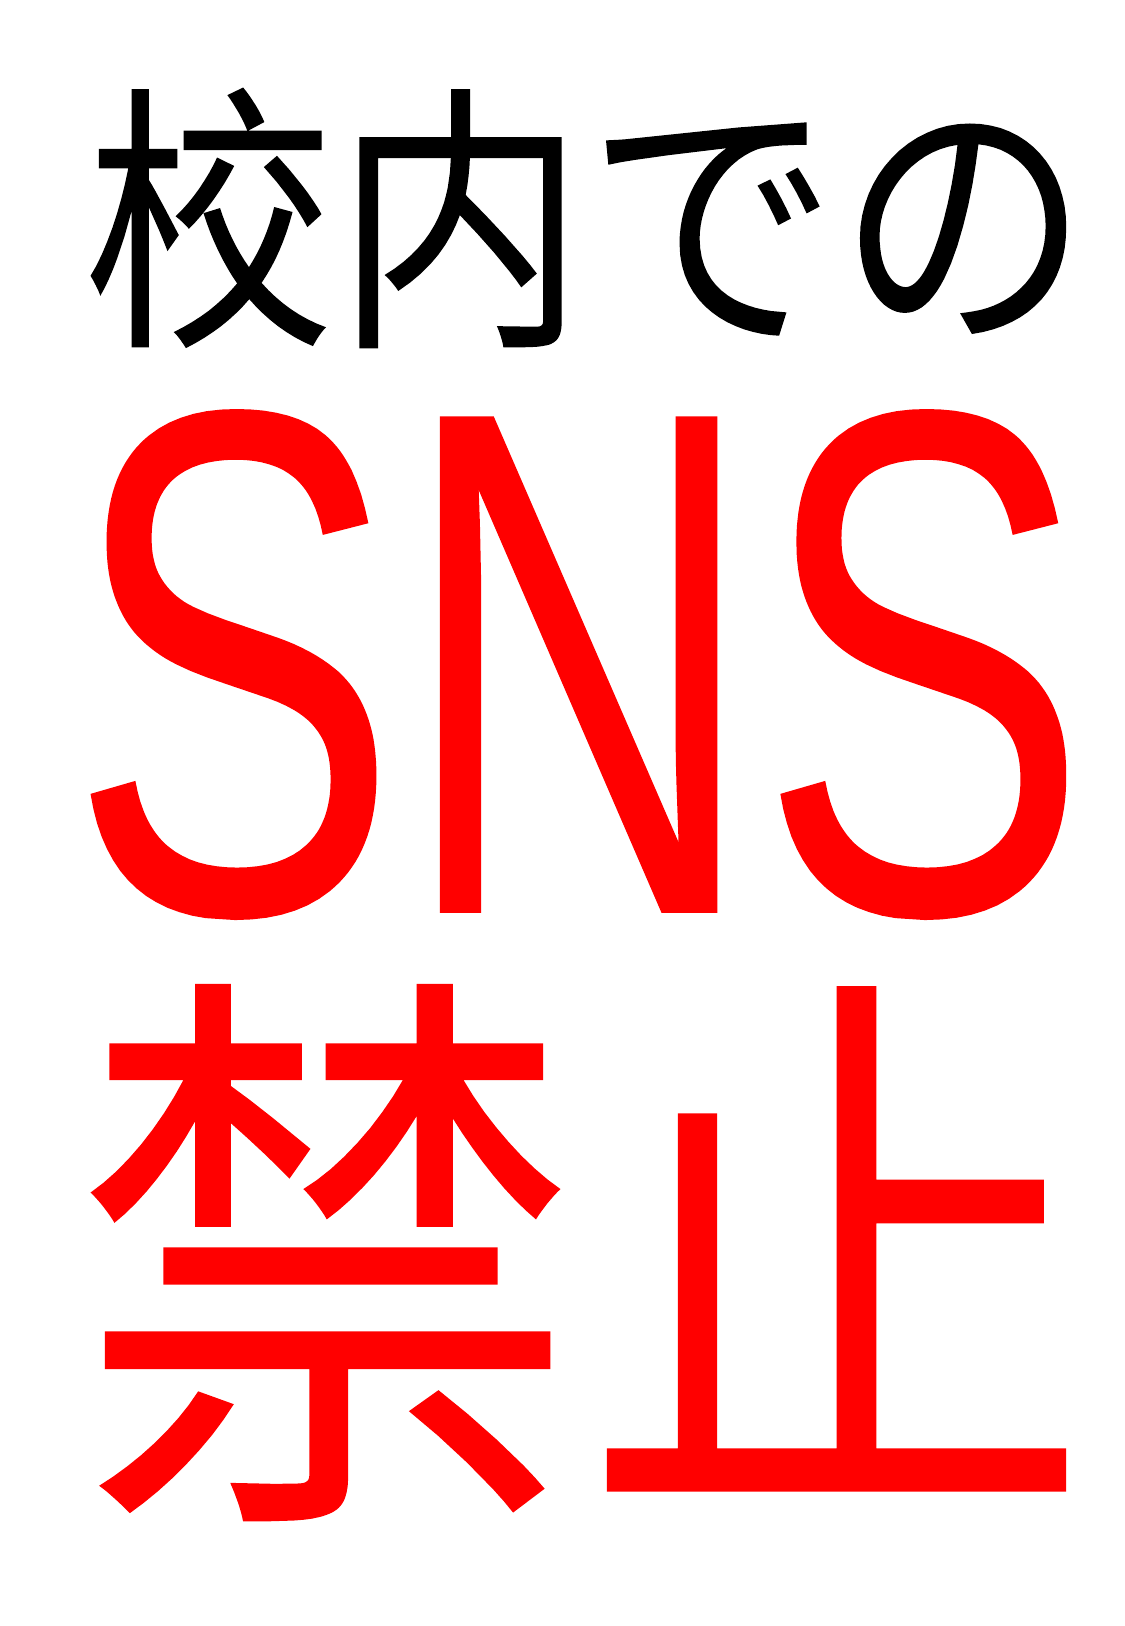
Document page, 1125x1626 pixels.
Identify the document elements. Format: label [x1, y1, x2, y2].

text_box [90, 87, 1067, 1522]
